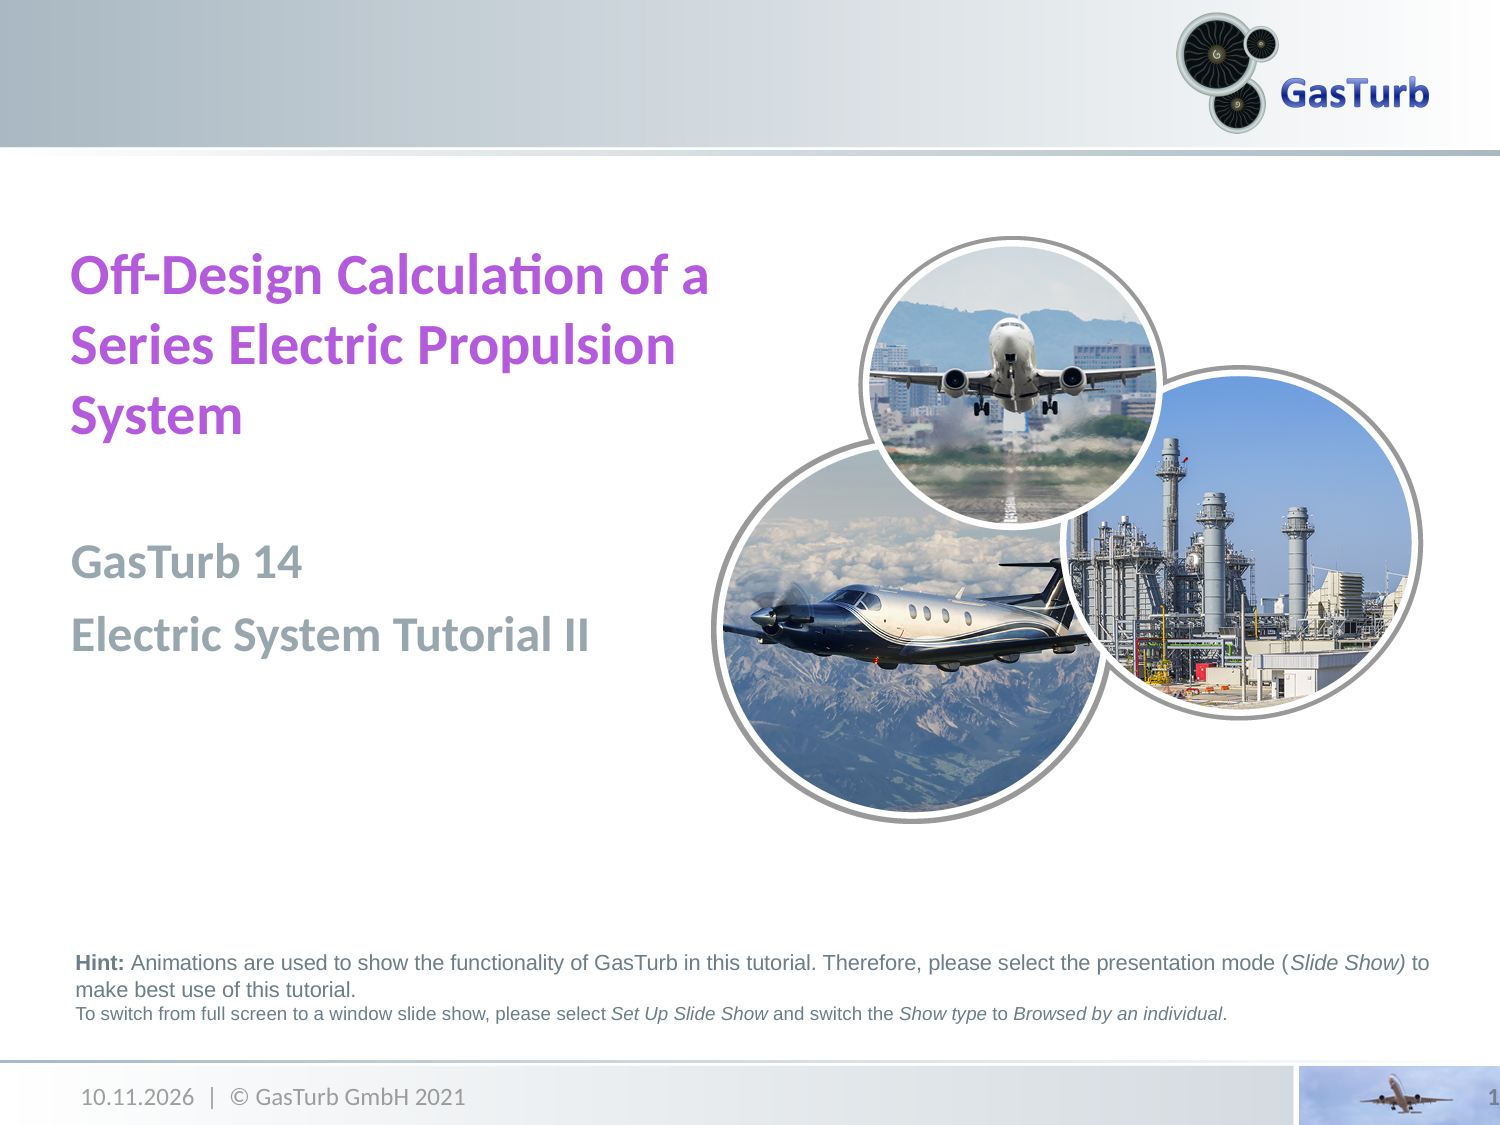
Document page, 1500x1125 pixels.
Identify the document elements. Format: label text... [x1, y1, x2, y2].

subtitle Off-Design Calculation of a Series Electric Propulsion System GasTurb 14 Electric System Tutorial II [70, 236, 721, 941]
slide_number 1 [1440, 1065, 1500, 1125]
picture [0, 1060, 1500, 1125]
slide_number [0, 1065, 207, 1125]
text_box Hint: Animations are used to show the functionality of GasTurb in this tutorial. Therefore, please select the presentation mode (Slide Show) to make best use of this tutorial. To switch from full screen to a window slide show, please select Set Up Slide Show and switch the Show type to Browsed by an individual. [60, 941, 1453, 1032]
picture [0, 0, 1500, 156]
picture [721, 236, 1430, 824]
